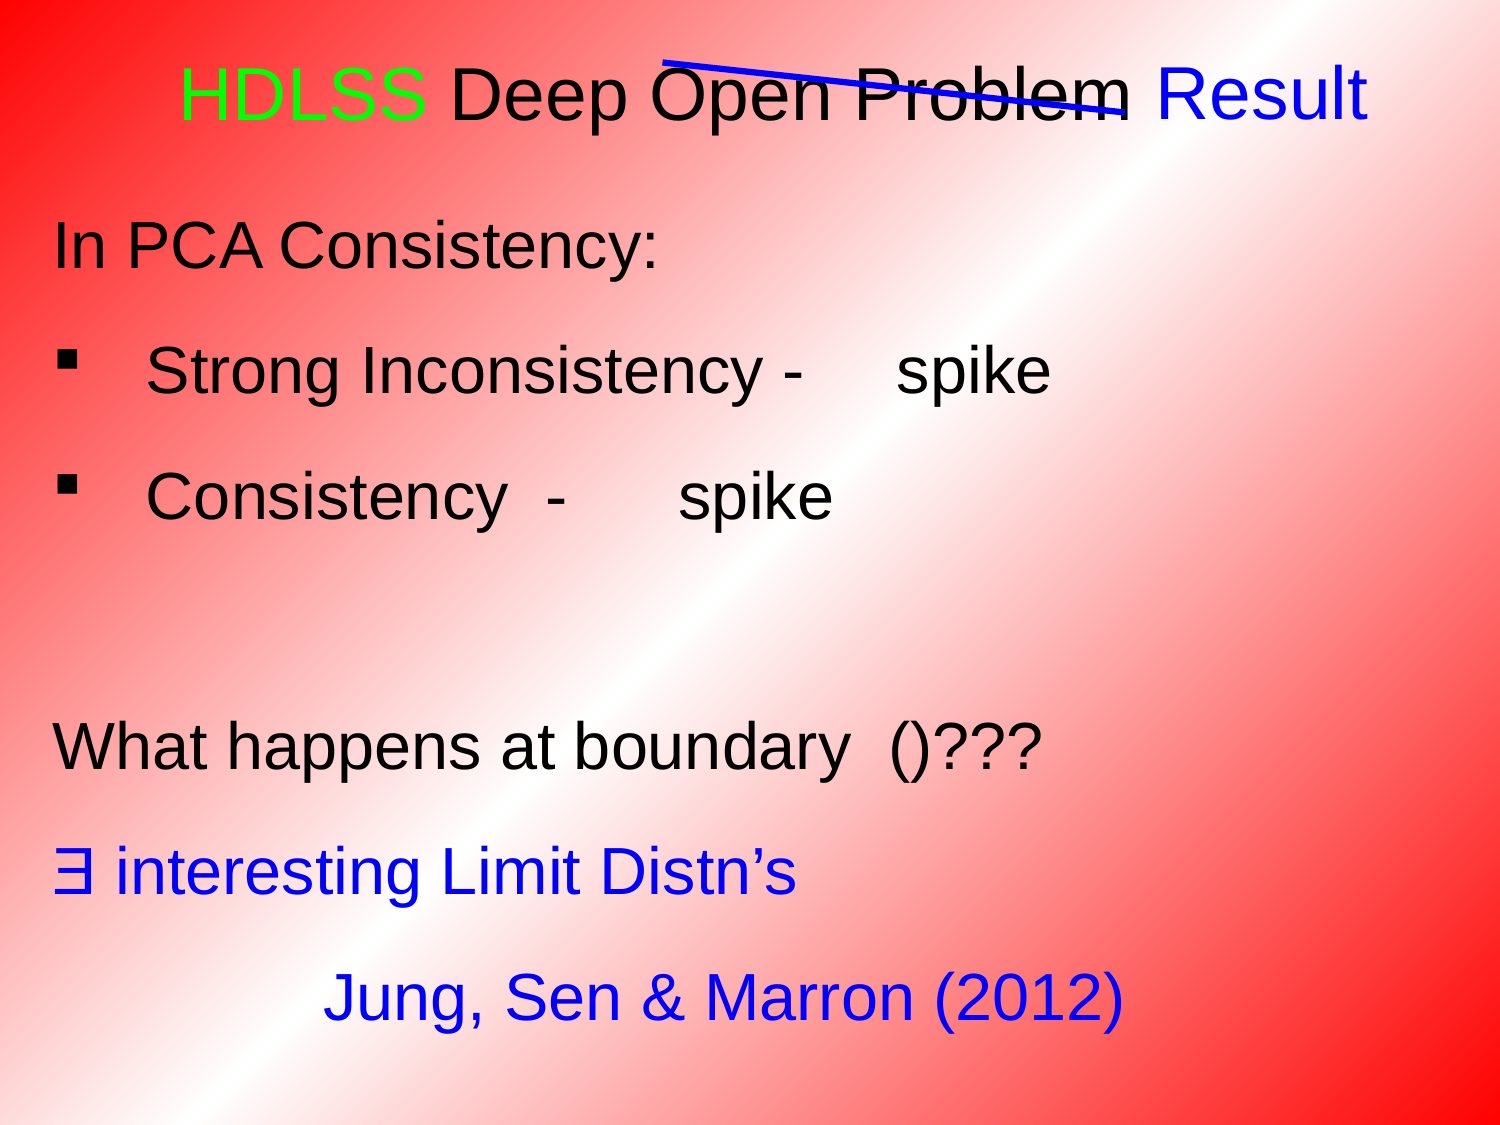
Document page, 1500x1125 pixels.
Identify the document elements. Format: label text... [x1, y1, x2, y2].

title HDLSS Deep Open Problem [24, 50, 1141, 131]
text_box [662, 62, 1126, 113]
text_box Result [1141, 37, 1408, 143]
